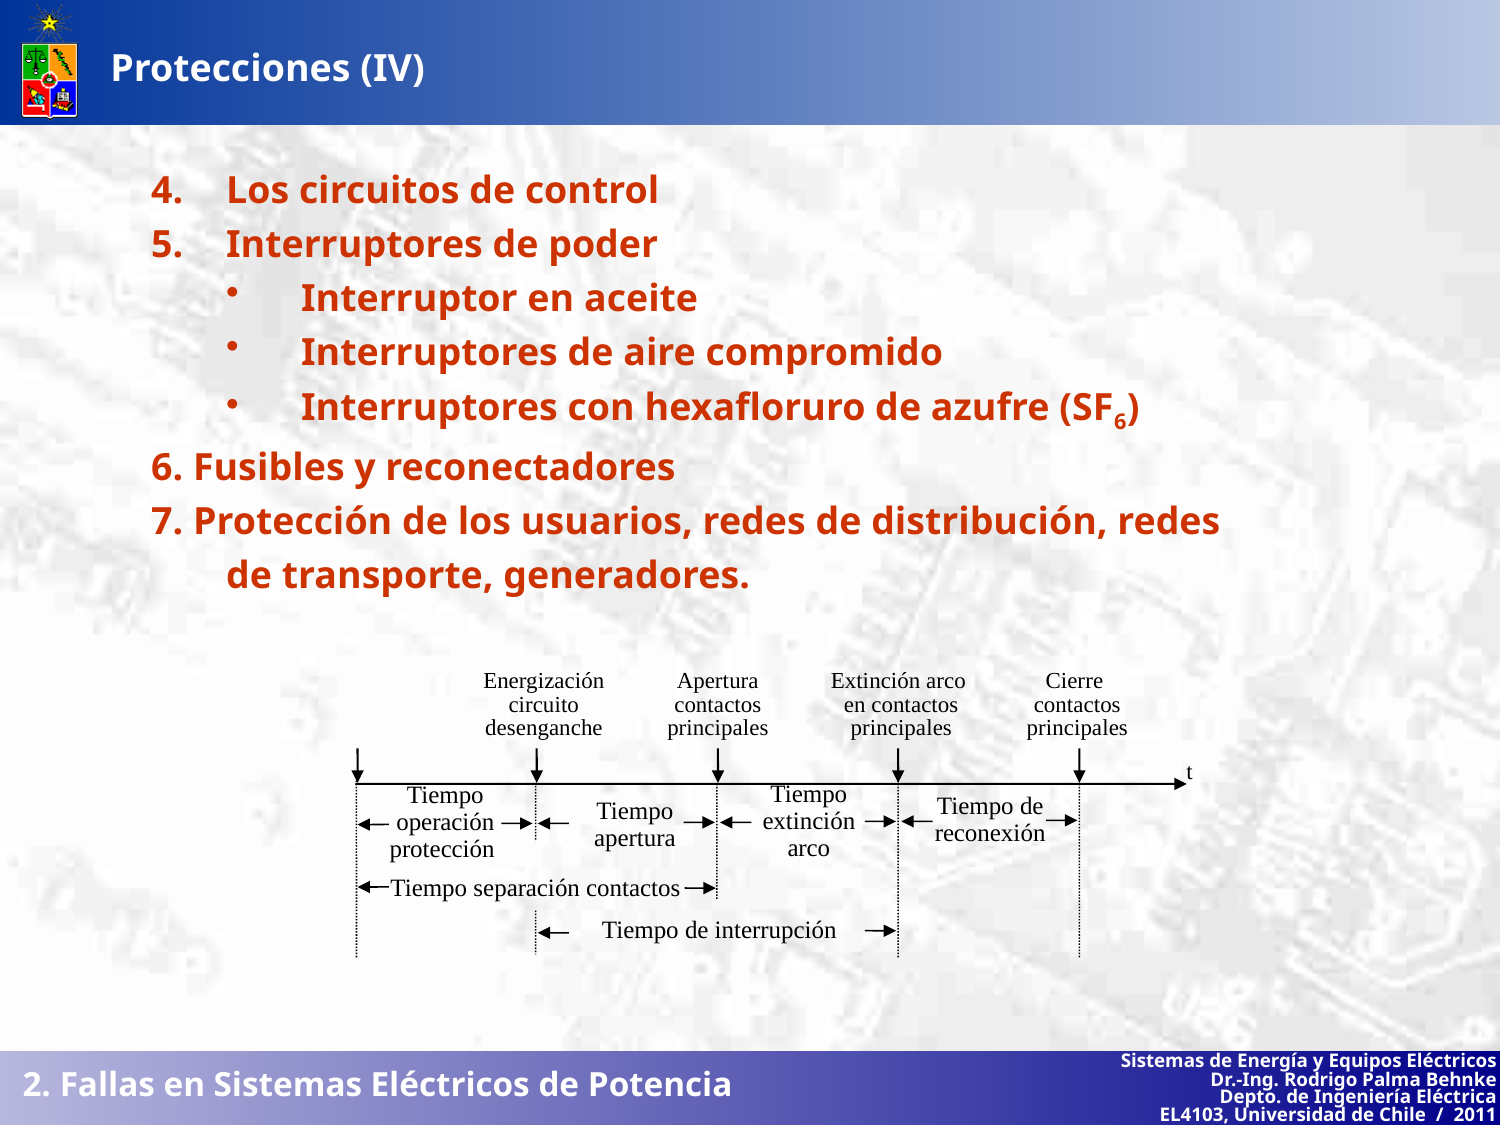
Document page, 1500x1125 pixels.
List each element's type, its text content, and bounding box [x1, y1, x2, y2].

text_box Tiempo apertura [551, 790, 719, 860]
text_box [864, 924, 897, 937]
text_box [530, 748, 543, 783]
text_box [357, 880, 389, 894]
text_box Tiempo de interrupción [579, 906, 859, 951]
text_box 2. Fallas en Sistemas Eléctricos de Potencia [7, 1063, 1278, 1111]
text_box Tiempo de reconexión [906, 785, 1074, 854]
picture [10, 0, 89, 124]
text_box Energización circuito desenganche [447, 663, 621, 748]
text_box [720, 816, 752, 829]
text_box Extinción arco en contactos principales [804, 663, 980, 748]
text_box [683, 816, 715, 829]
text_box [864, 815, 897, 828]
text_box [537, 817, 569, 830]
text_box Protecciones (IV) [95, 36, 1365, 97]
picture [0, 125, 1500, 1051]
text_box Los circuitos de control Interruptores de poder Interruptor en aceite Interruptores de aire compromido Interruptores con hexafloruro de azufre (SF6) 6. Fusibles y reconectadores 7. Protección de los usuarios, redes de distribución, redes de transporte, generadores. [136, 149, 1284, 658]
text_box Tiempo separación contactos [356, 863, 714, 909]
text_box [892, 748, 905, 783]
text_box [537, 926, 569, 940]
text_box Cierre contactos principales [980, 663, 1175, 748]
text_box [357, 818, 389, 831]
text_box [501, 817, 533, 830]
text_box [901, 815, 933, 828]
text_box Tiempo extinción arco [725, 773, 893, 870]
text_box [1046, 814, 1078, 827]
text_box [1073, 748, 1086, 782]
text_box t [1168, 753, 1211, 792]
text_box [711, 748, 725, 783]
text_box [351, 748, 364, 783]
text_box [684, 881, 716, 895]
text_box Apertura contactos principales [621, 663, 804, 748]
text_box Tiempo operación protección [362, 774, 529, 863]
